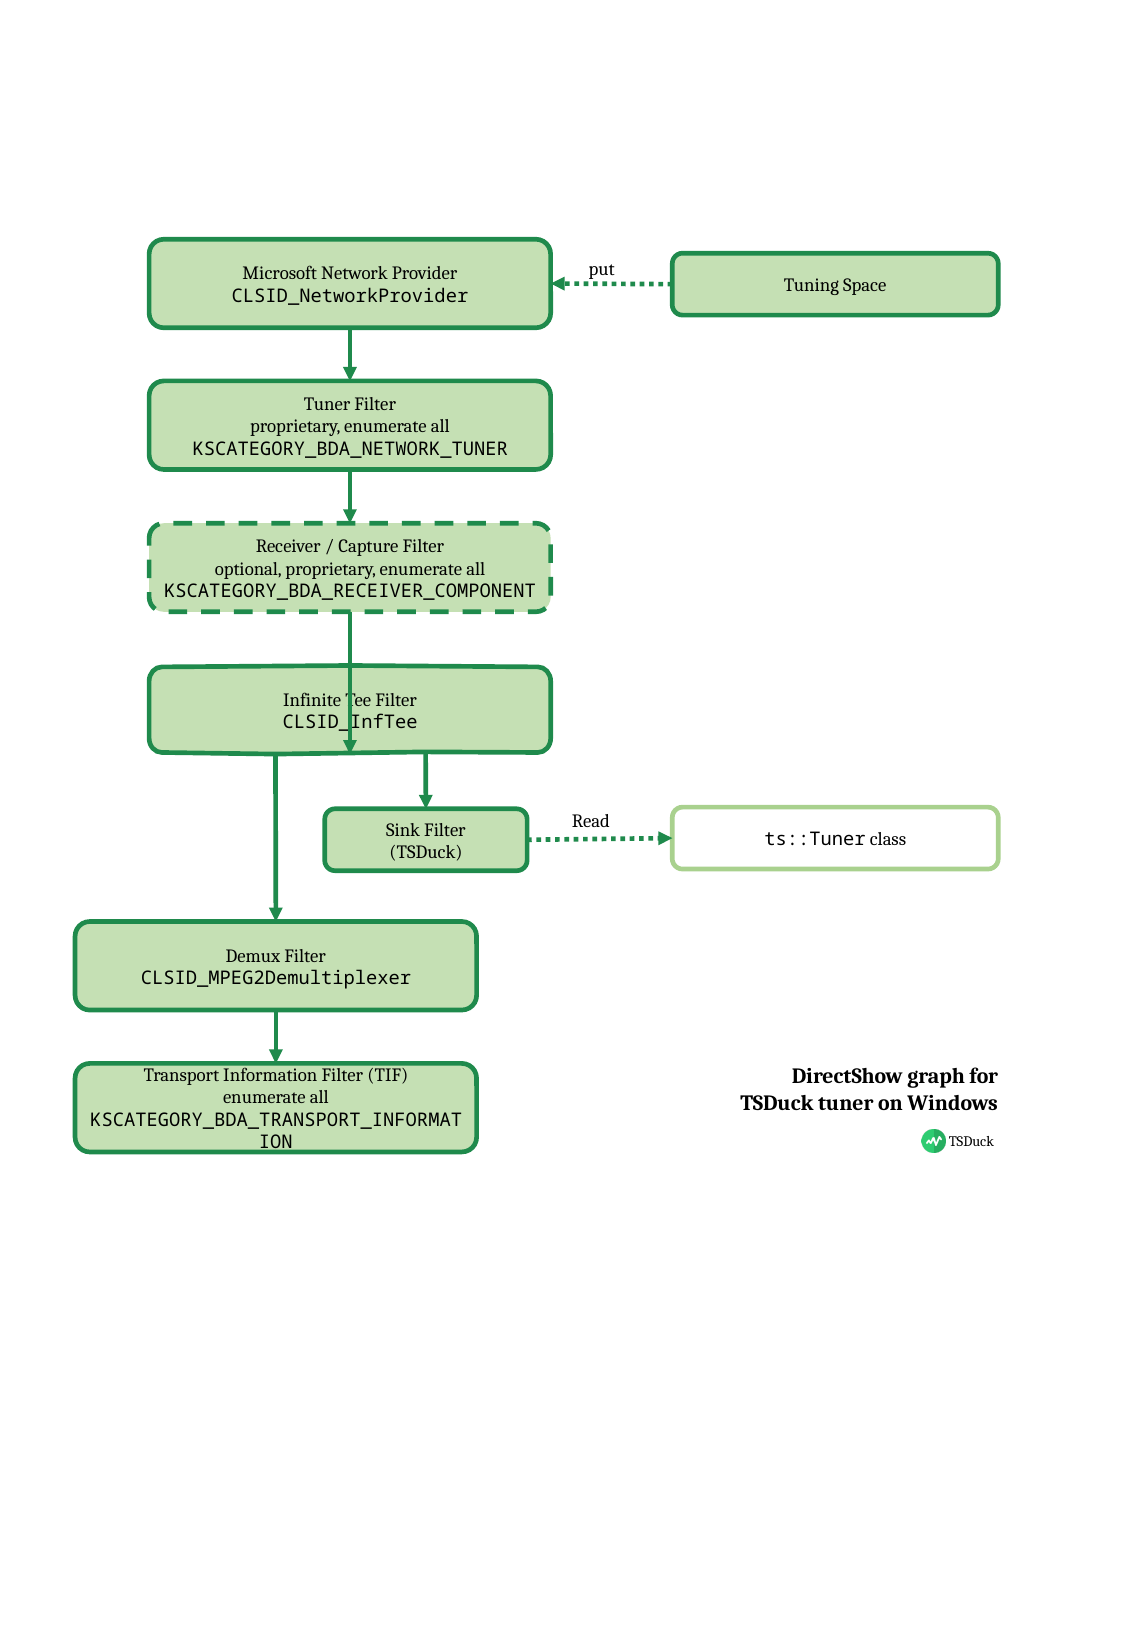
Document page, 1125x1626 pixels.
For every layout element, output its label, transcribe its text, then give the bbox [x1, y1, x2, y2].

text_box Microsoft Network Provider CLSID_NetworkProvider [148, 238, 552, 329]
text_box Sink Filter (TSDuck) [323, 807, 529, 872]
picture [921, 1128, 946, 1153]
text_box Receiver / Capture Filter optional, proprietary, enumerate all KSCATEGORY_BDA_RECEIVER_COMPONENT [148, 522, 552, 613]
text_box Infinite Tee Filter CLSID_InfTee [350, 664, 552, 755]
text_box Tuning Space [671, 252, 1000, 317]
text_box Transport Information Filter (TIF) enumerate all KSCATEGORY_BDA_TRANSPORT_INFORMATION [74, 1062, 478, 1154]
text_box ts::Tuner class [671, 806, 1000, 871]
text_box TSDuck [948, 1132, 999, 1150]
text_box Infinite Tee Filter CLSID_InfTee [148, 664, 349, 756]
text_box put [573, 249, 638, 283]
text_box Tuner Filter proprietary, enumerate all KSCATEGORY_BDA_NETWORK_TUNER [148, 379, 552, 471]
text_box Demux Filter CLSID_MPEG2Demultiplexer [74, 920, 478, 1012]
text_box DirectShow graph for TSDuck tuner on Windows [579, 1054, 999, 1122]
text_box Read [557, 801, 635, 838]
